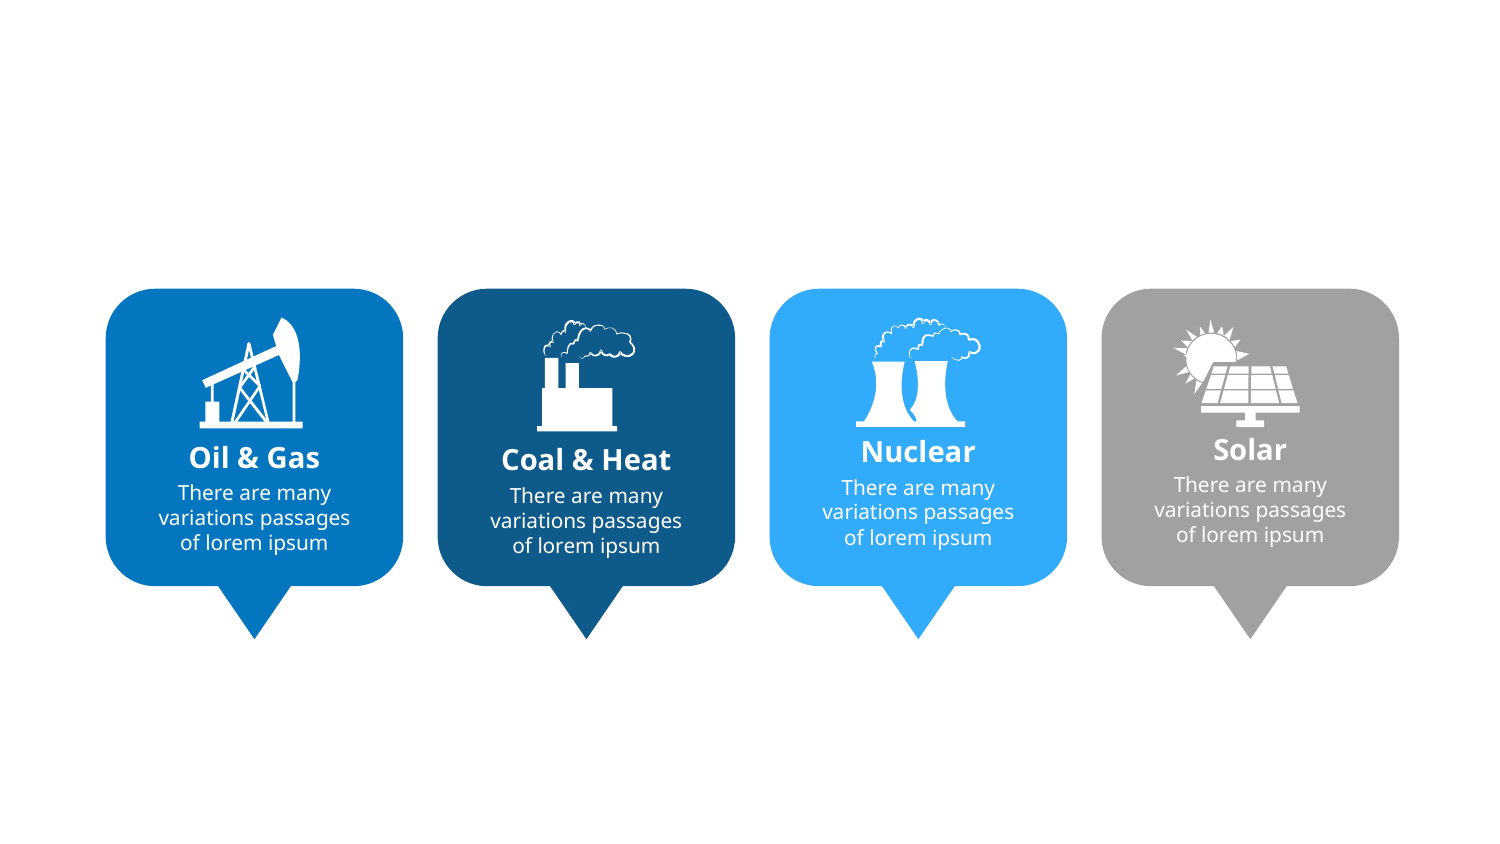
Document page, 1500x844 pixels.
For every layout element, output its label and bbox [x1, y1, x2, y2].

text_box [1172, 319, 1300, 428]
text_box [536, 319, 636, 432]
text_box [437, 288, 736, 640]
text_box [1101, 288, 1400, 640]
text_box [855, 317, 981, 428]
text_box [199, 317, 310, 429]
text_box [769, 288, 1068, 640]
text_box [105, 288, 404, 640]
